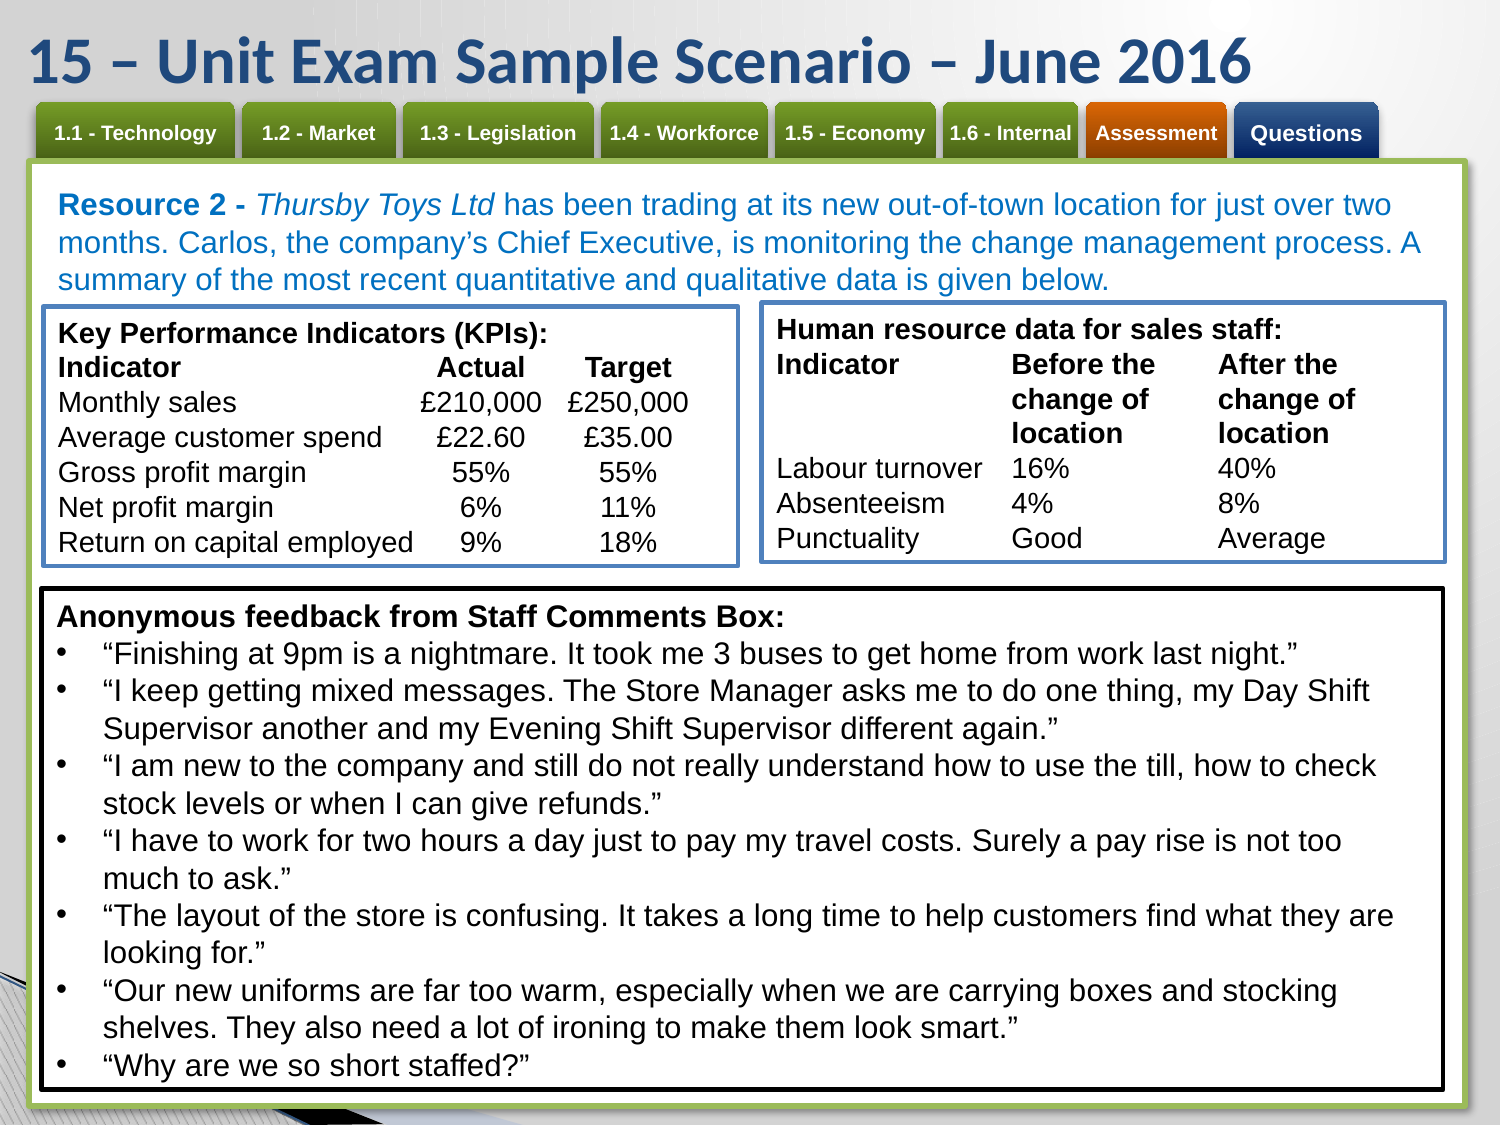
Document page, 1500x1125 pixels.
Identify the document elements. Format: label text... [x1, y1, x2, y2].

text_box Key Performance Indicators (KPIs): Indicator Actual Target Monthly sales £210,000 £250,000 Average customer spend £22.60 £35.00 Gross profit margin 55% 55% Net profit margin 6% 11% Return on capital employed 9% 18% [43, 306, 739, 566]
picture [281, 1114, 303, 1125]
text_box Resource 2 - Thursby Toys Ltd has been trading at its new out-of-town location for just over two months. Carlos, the company’s Chief Executive, is monitoring the change management process. A summary of the most recent quantitative and qualitative data is given below. [43, 176, 1447, 305]
text_box Anonymous feedback from Staff Comments Box: “Finishing at 9pm is a nightmare. It took me 3 buses to get home from work last night.” “I keep getting mixed messages. The Store Manager asks me to do one thing, my Day Shift Supervisor another and my Evening Shift Supervisor different again.” “I am new to the company and still do not really understand how to use the till, how to check stock levels or when I can give refunds.” “I have to work for two hours a day just to pay my travel costs. Surely a pay rise is not too much to ask.” “The layout of the store is confusing. It takes a long time to help customers find what they are looking for.” “Our new uniforms are far too warm, especially when we are carrying boxes and stocking shelves. They also need a lot of ironing to make them look smart.” “Why are we so short staffed?” [41, 588, 1444, 1090]
title 15 – Unit Exam Sample Scenario – June 2016 [11, 11, 1465, 102]
text_box Human resource data for sales staff: Indicator Before the After the change of change of location location Labour turnover 16% 40% Absenteeism 4% 8% Punctuality Good Average [761, 302, 1445, 563]
